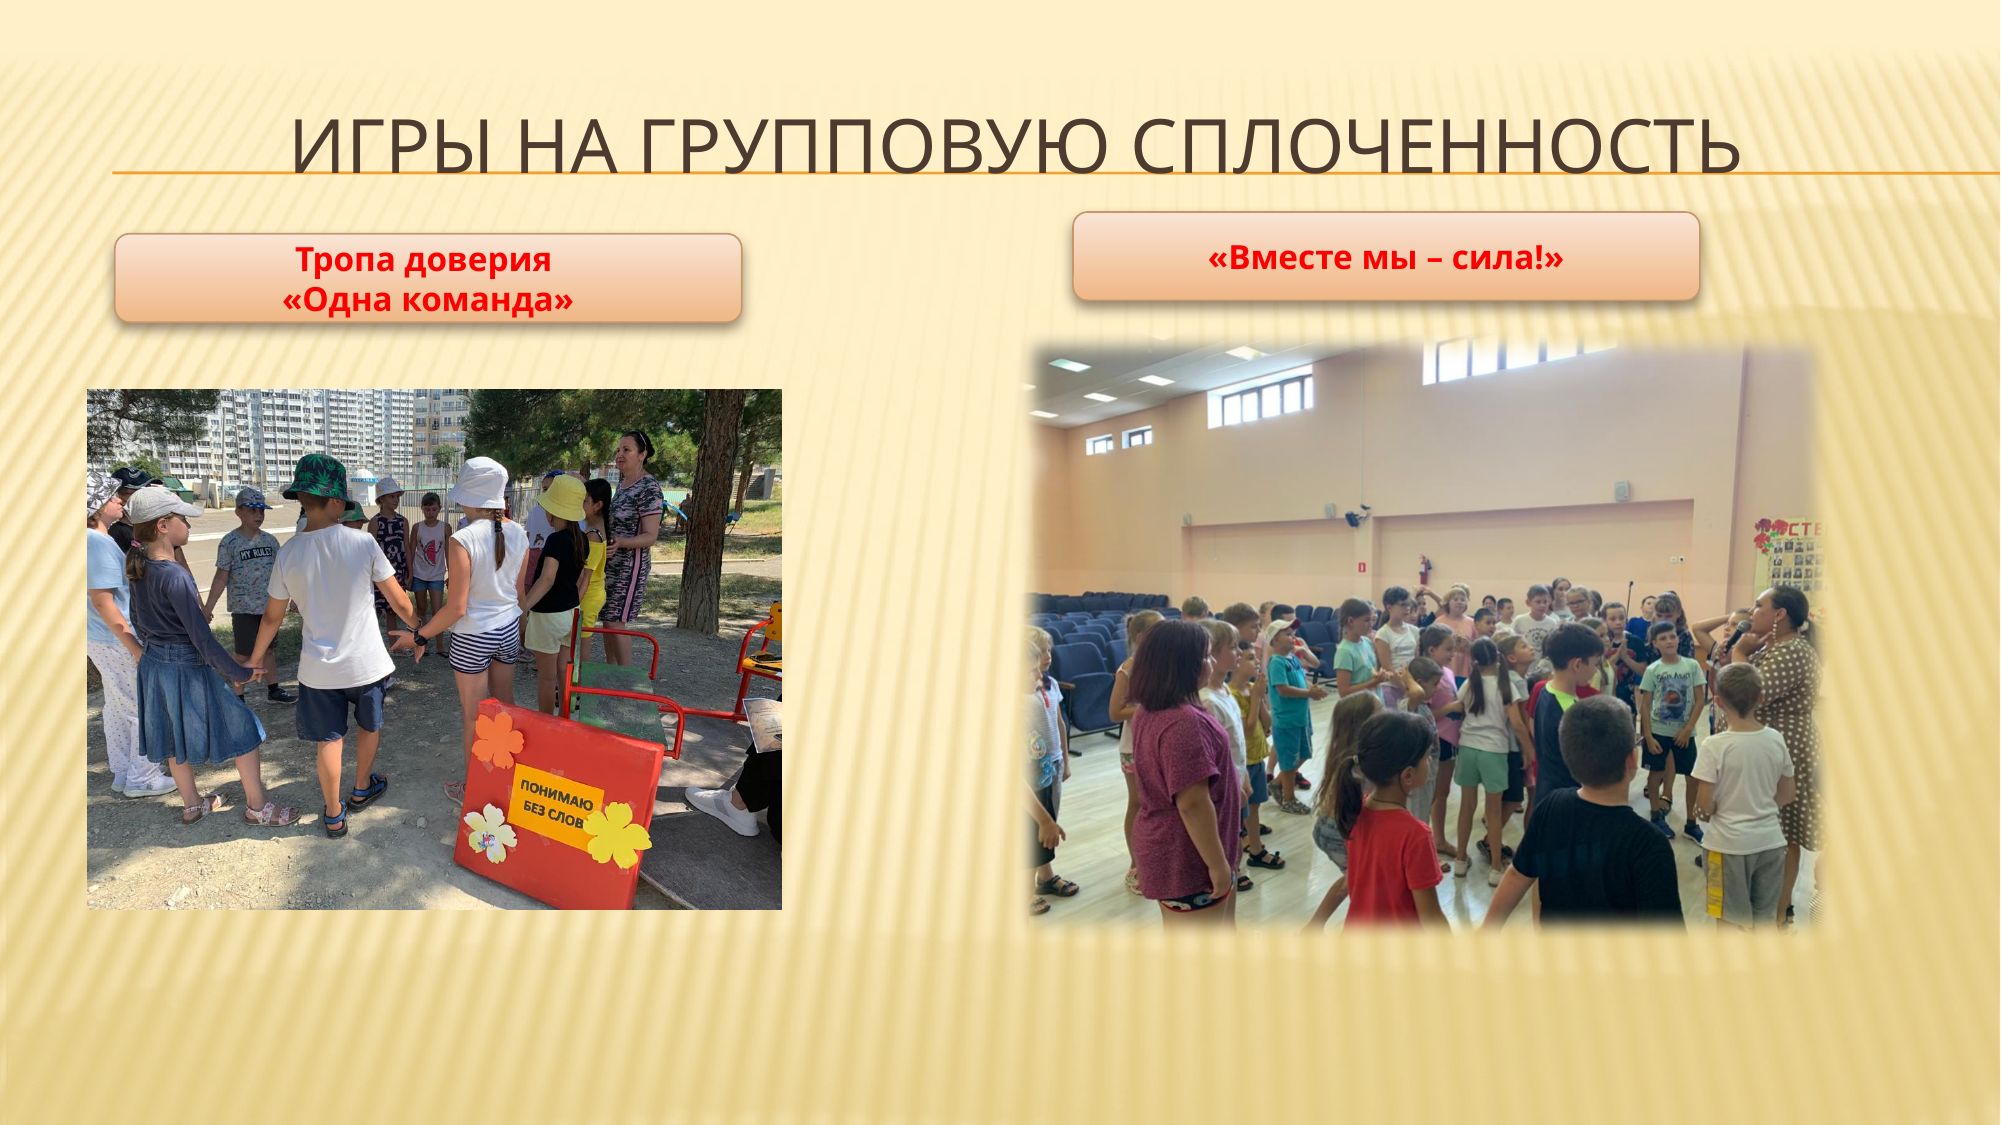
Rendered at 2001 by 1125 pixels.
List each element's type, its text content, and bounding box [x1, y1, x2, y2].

picture [1016, 329, 1834, 942]
text_box «Вместе мы – сила!» [1072, 211, 1701, 302]
title Игры на групповую сплоченность [66, 75, 1967, 213]
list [87, 389, 782, 910]
text_box Тропа доверия «Одна команда» [113, 232, 743, 323]
